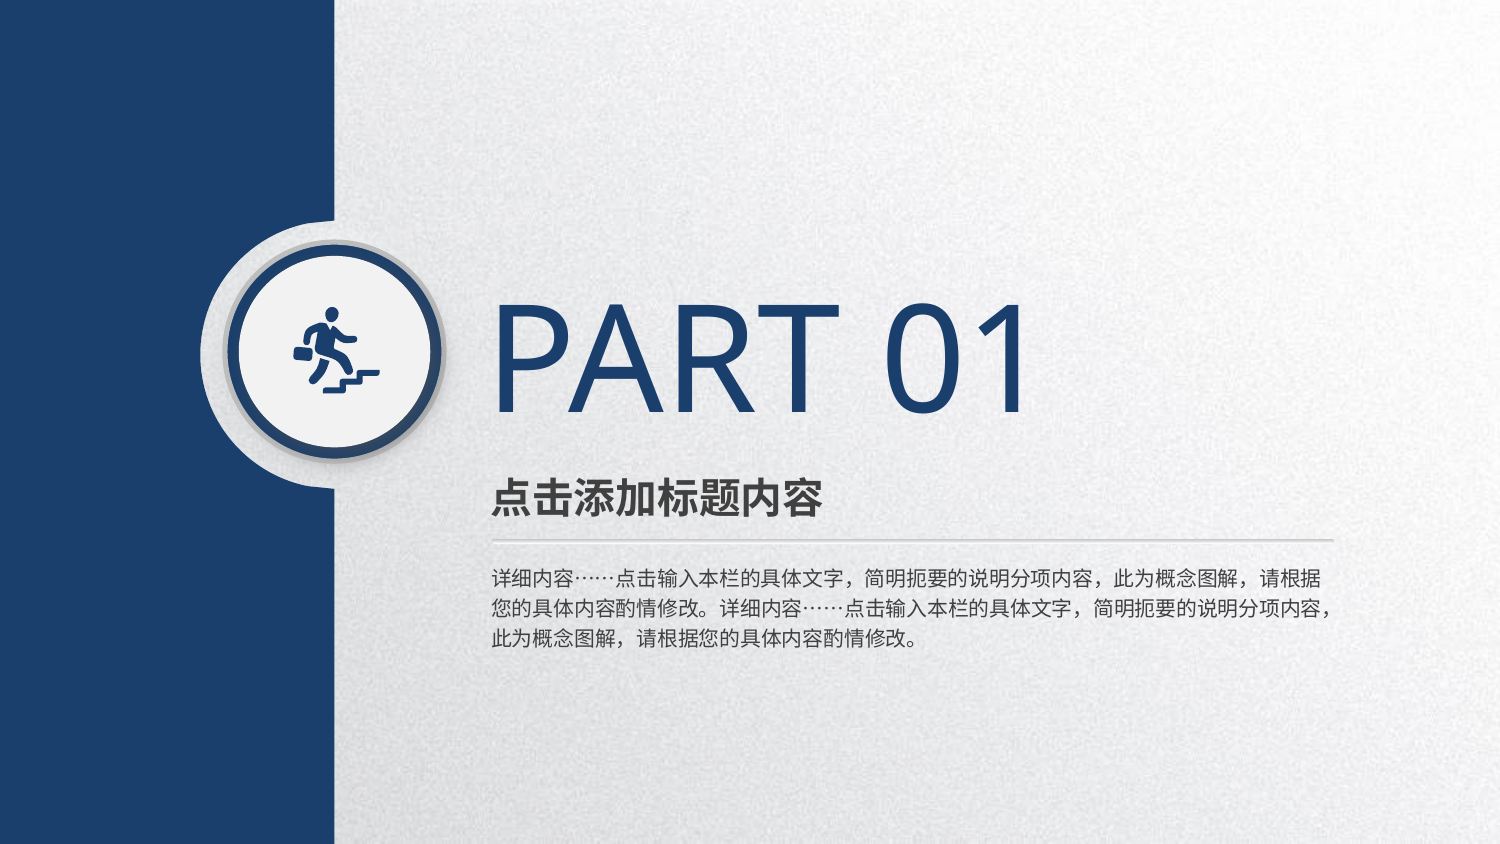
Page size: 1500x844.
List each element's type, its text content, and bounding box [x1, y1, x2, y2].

text_box 点击添加标题内容 [475, 464, 884, 530]
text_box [293, 306, 380, 394]
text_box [187, 204, 482, 499]
picture [336, 0, 1500, 844]
text_box 详细内容……点击输入本栏的具体文字，简明扼要的说明分项内容，此为概念图解，请根据您的具体内容酌情修改。详细内容……点击输入本栏的具体文字，简明扼要的说明分项内容，此为概念图解，请根据您的具体内容酌情修改。 [480, 554, 1334, 656]
text_box [0, 0, 336, 844]
text_box [491, 537, 1335, 546]
text_box PART 01 [482, 257, 1066, 449]
